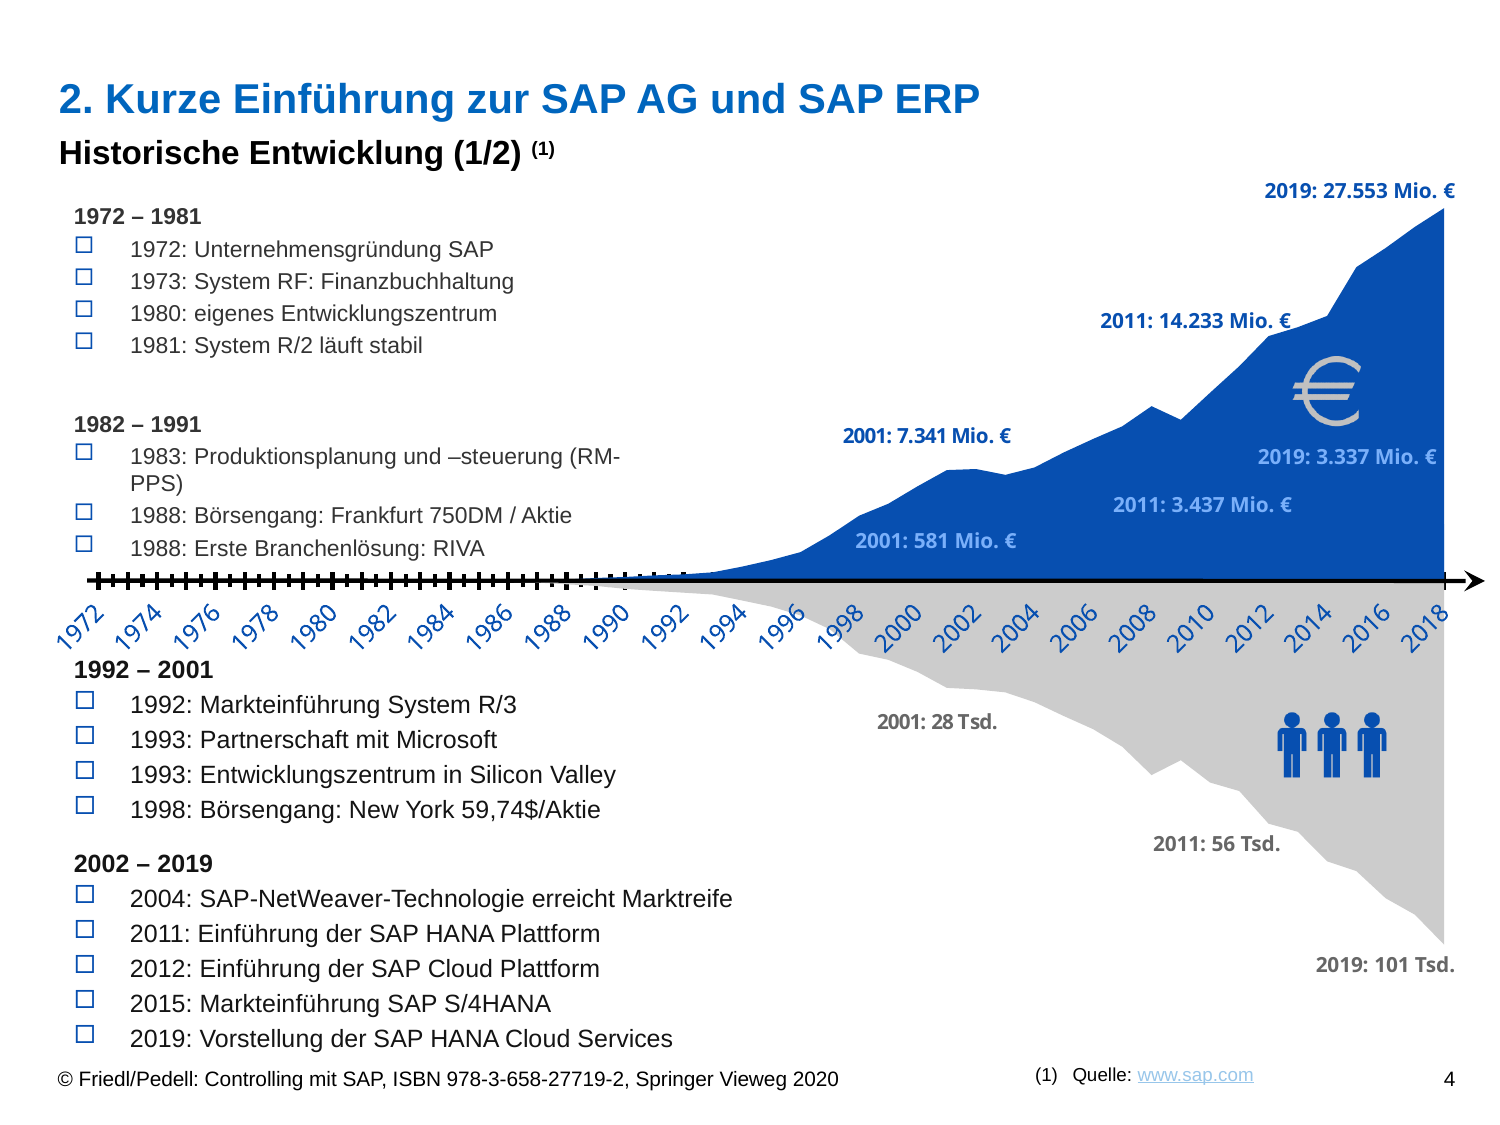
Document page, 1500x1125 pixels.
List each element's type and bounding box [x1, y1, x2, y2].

text_box [46, 14, 1486, 1125]
